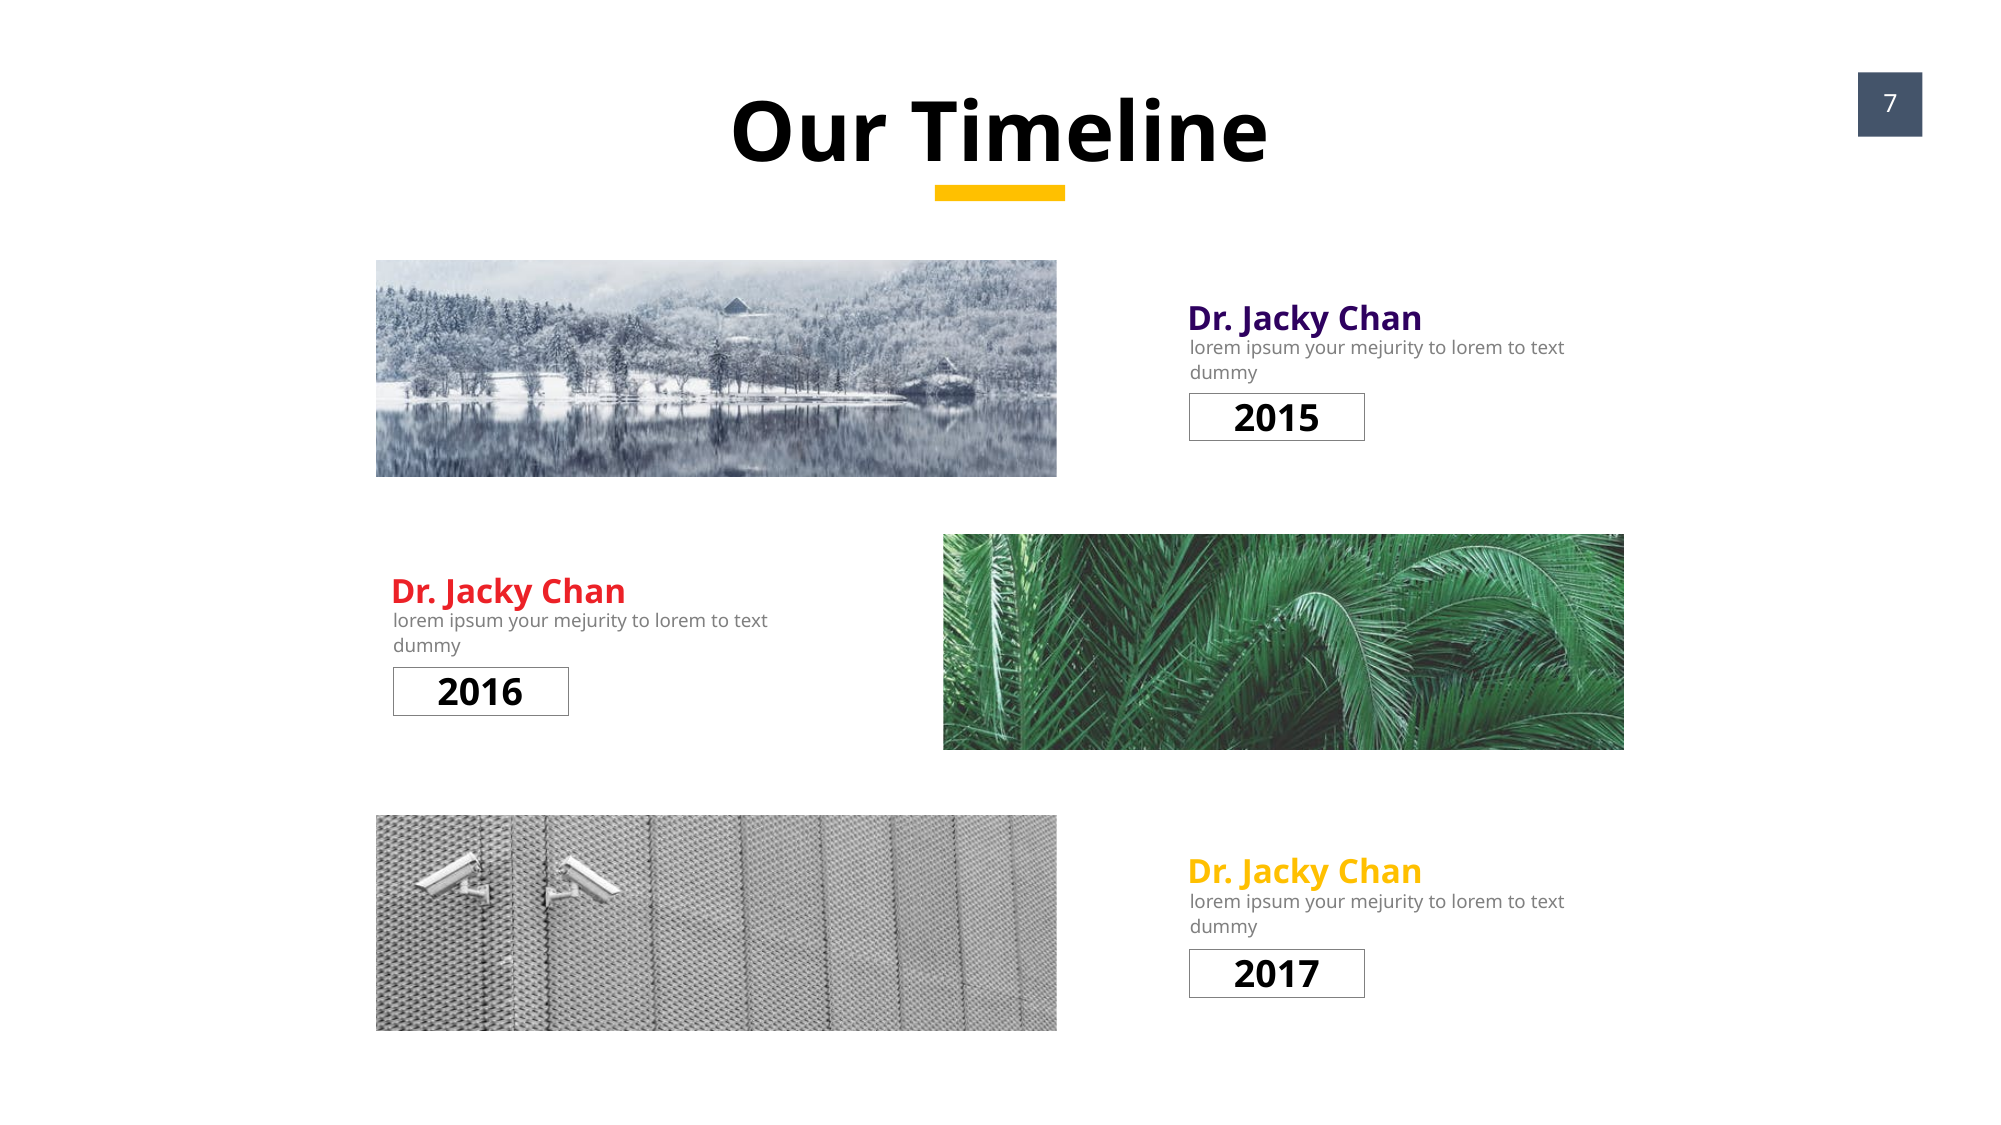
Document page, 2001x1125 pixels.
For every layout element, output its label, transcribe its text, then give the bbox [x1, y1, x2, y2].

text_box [1172, 289, 1624, 448]
slide_number 7 [1863, 78, 1927, 130]
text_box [1172, 843, 1624, 1004]
picture [376, 260, 1057, 477]
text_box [376, 562, 828, 722]
title Our Timeline [137, 78, 1863, 191]
picture [376, 815, 1057, 1032]
picture [943, 534, 1624, 750]
text_box [934, 184, 1066, 202]
